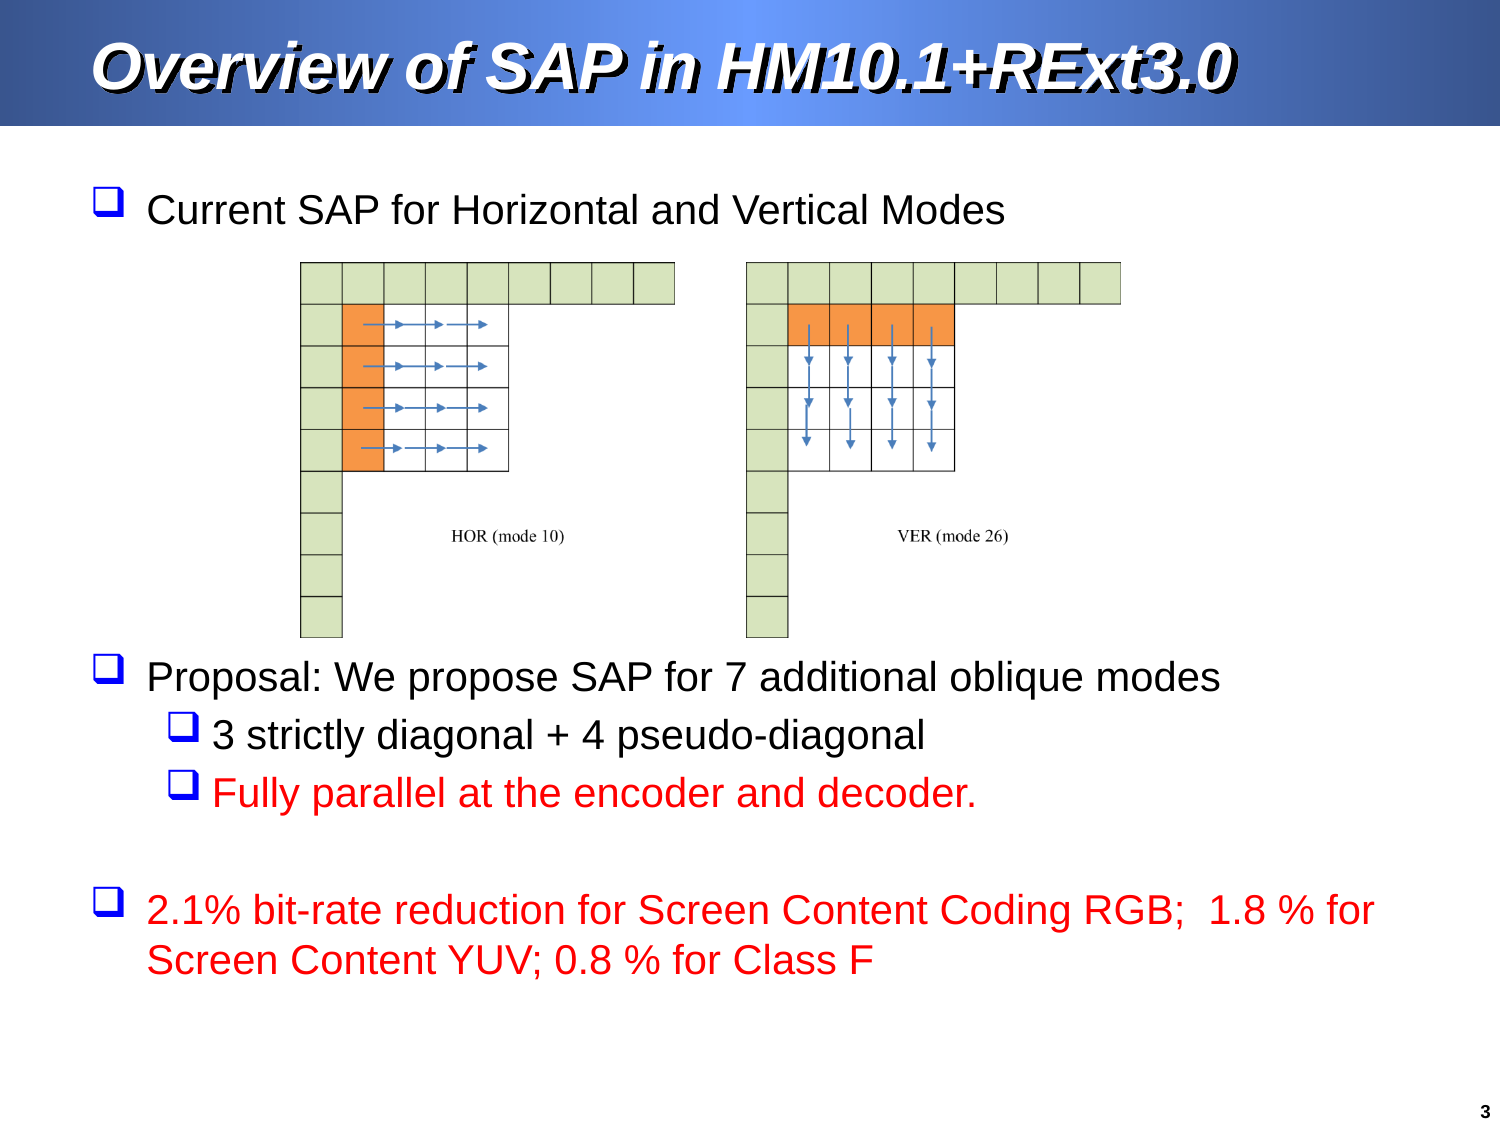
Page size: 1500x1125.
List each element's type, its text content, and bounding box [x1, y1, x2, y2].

title Overview of SAP in HM10.1+RExt3.0 [74, 12, 1426, 126]
picture [746, 262, 1122, 638]
slide_number 3 [1368, 1091, 1500, 1125]
picture [299, 262, 676, 638]
list Current SAP for Horizontal and Vertical Modes Proposal: We propose SAP for 7 additional oblique modes 3 strictly diagonal + 4 pseudo-diagonal Fully parallel at the encoder and decoder. 2.1% bit-rate reduction for Screen Content Coding RGB; 1.8 % for Screen Content YUV; 0.8 % for Class F [74, 174, 1426, 1006]
